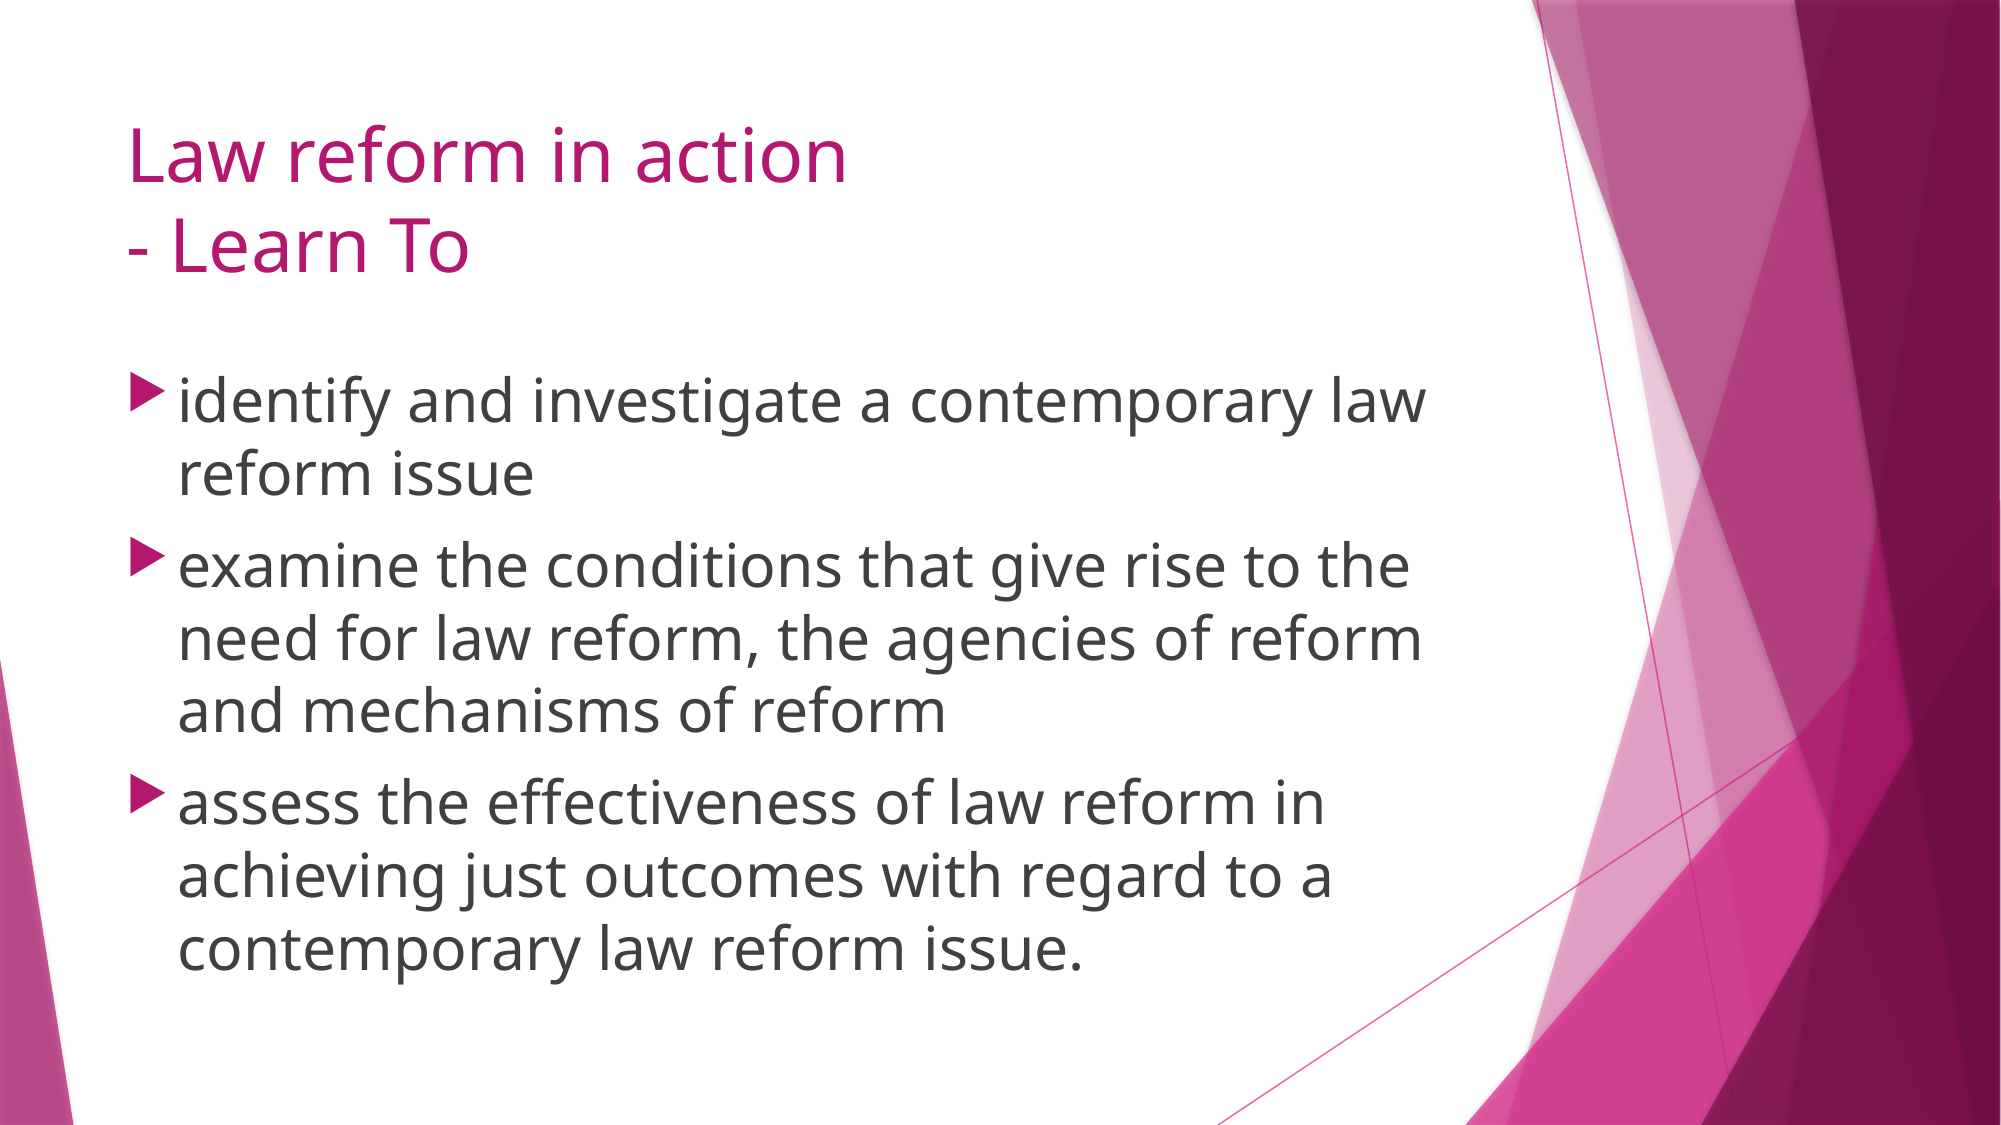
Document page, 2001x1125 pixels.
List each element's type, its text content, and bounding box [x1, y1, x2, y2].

title Law reform in action - Learn To [111, 99, 1522, 317]
list identify and investigate a contemporary law reform issue examine the conditions that give rise to the need for law reform, the agencies of reform and mechanisms of reform assess the effectiveness of law reform in achieving just outcomes with regard to a contemporary law reform issue. [111, 354, 1522, 992]
